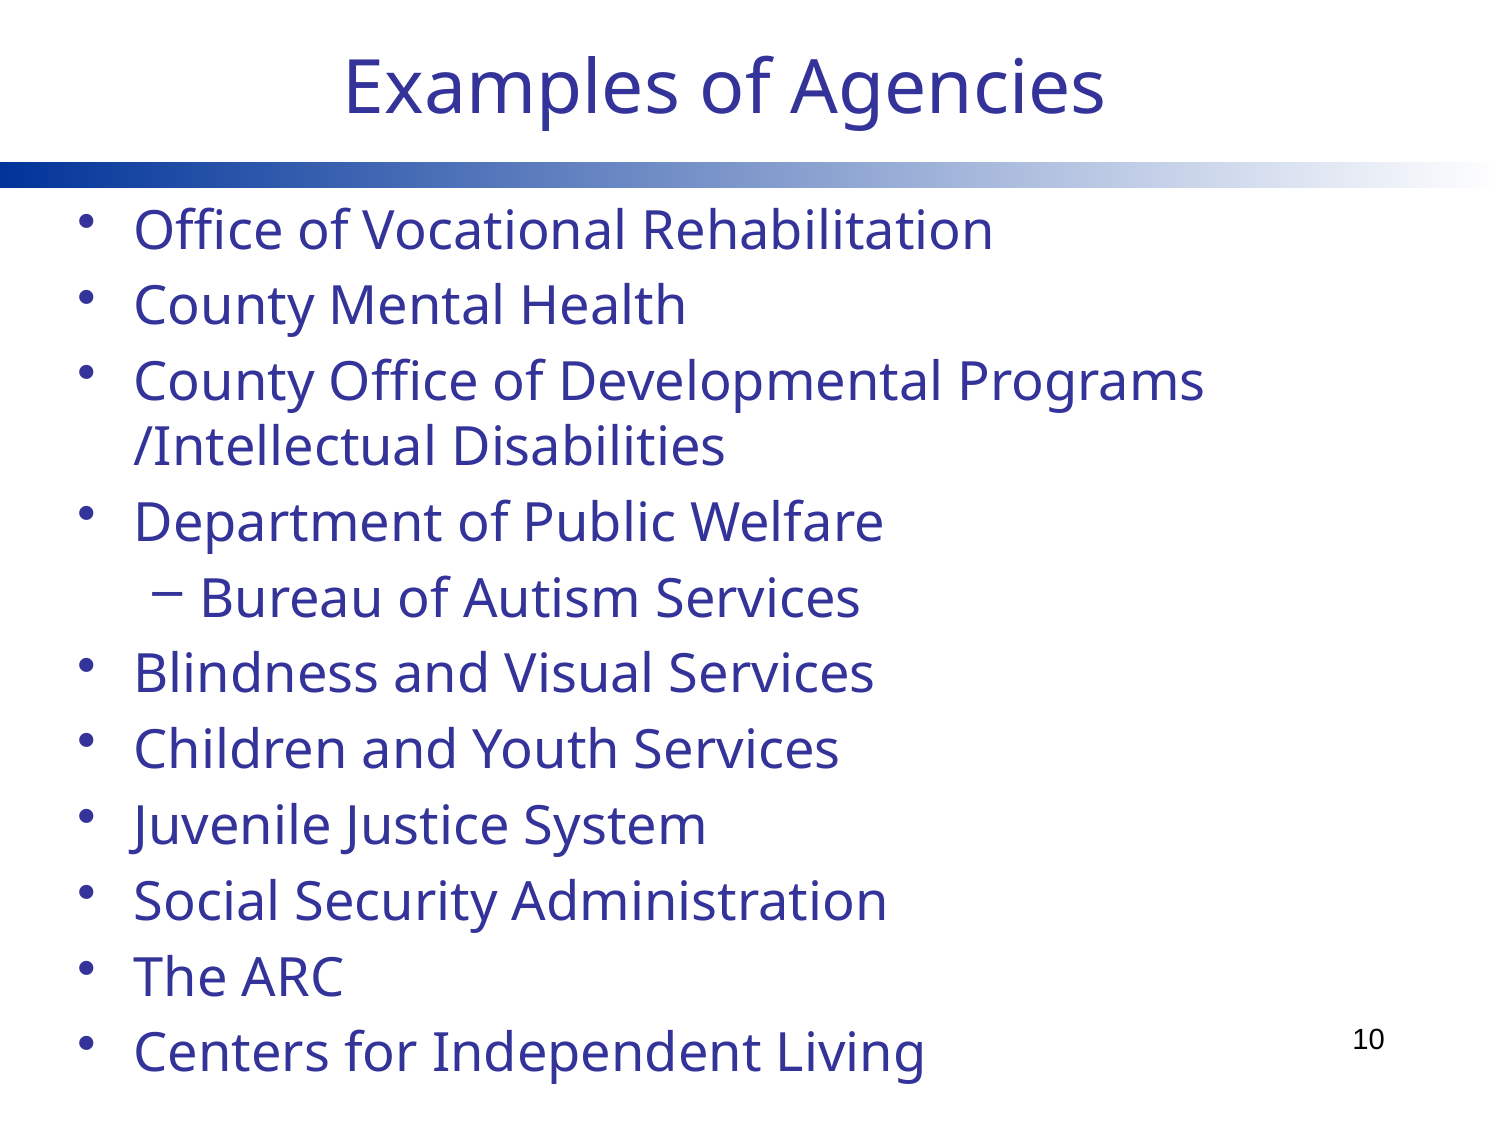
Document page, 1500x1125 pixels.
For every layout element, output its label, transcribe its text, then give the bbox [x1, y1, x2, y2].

title Examples of Agencies [50, 37, 1400, 130]
slide_number 10 [1324, 1012, 1401, 1091]
list Office of Vocational Rehabilitation County Mental Health County Office of Developmental Programs /Intellectual Disabilities Department of Public Welfare Bureau of Autism Services Blindness and Visual Services Children and Youth Services Juvenile Justice System Social Security Administration The ARC Centers for Independent Living [62, 187, 1438, 1100]
